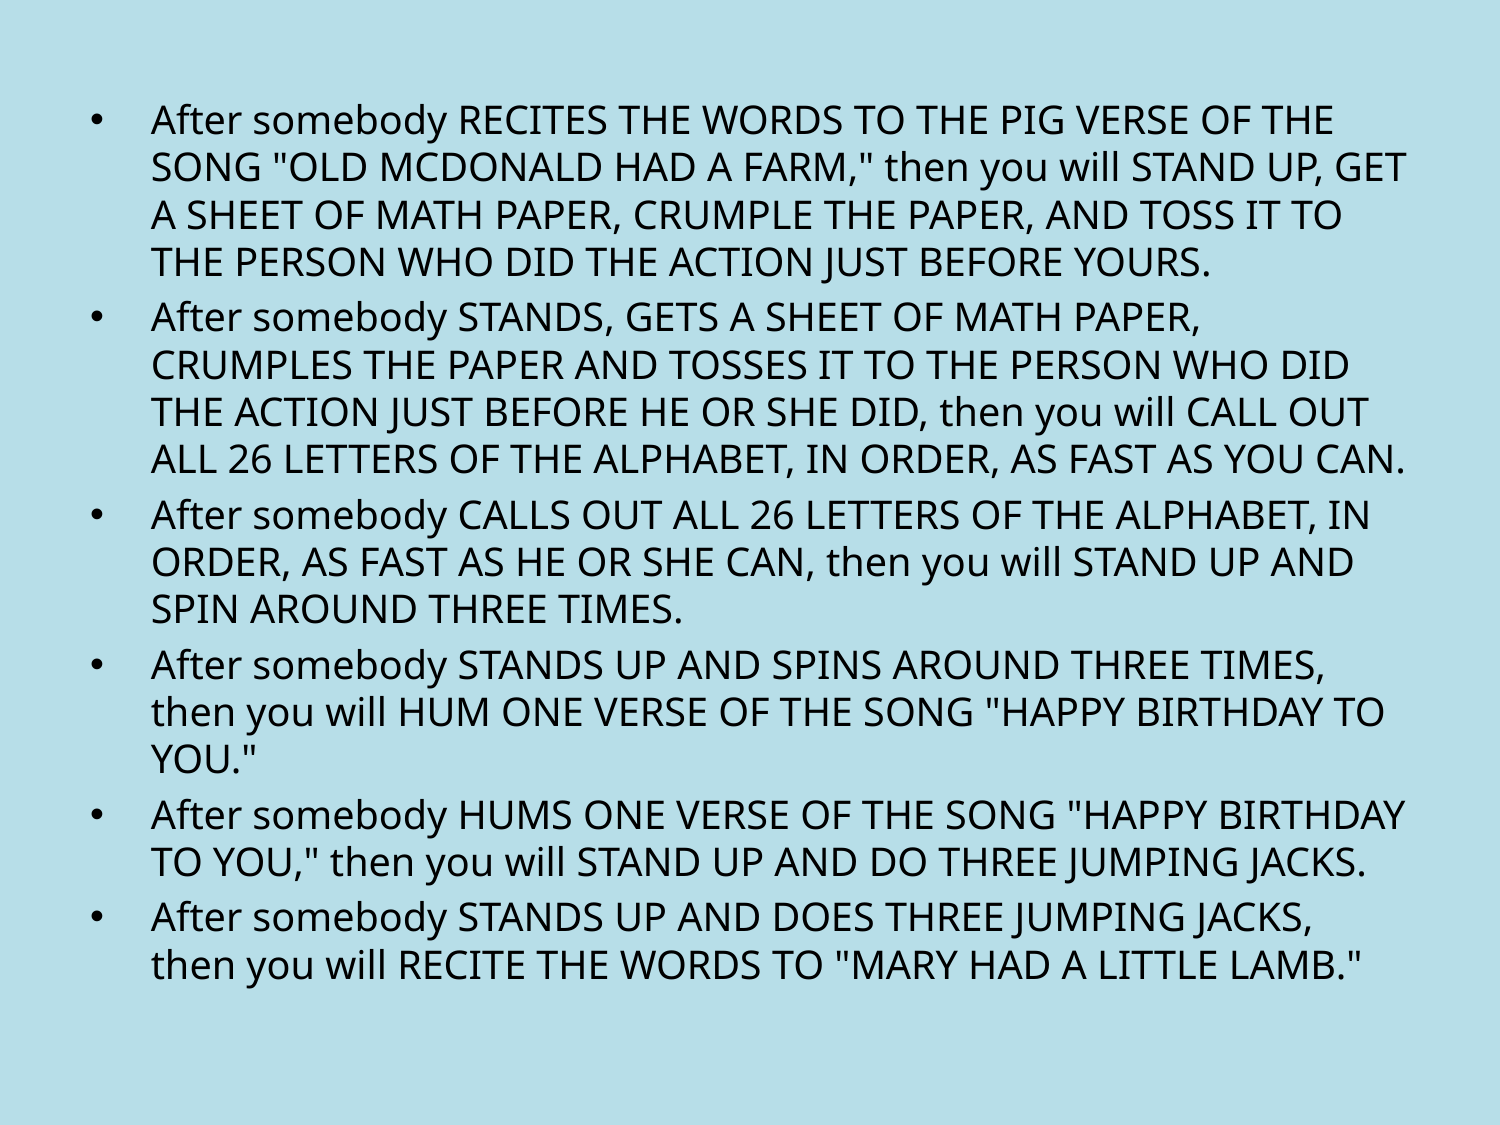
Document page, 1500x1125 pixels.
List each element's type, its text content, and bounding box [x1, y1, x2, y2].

list After somebody RECITES THE WORDS TO THE PIG VERSE OF THE SONG "OLD MCDONALD HAD A FARM," then you will STAND UP, GET A SHEET OF MATH PAPER, CRUMPLE THE PAPER, AND TOSS IT TO THE PERSON WHO DID THE ACTION JUST BEFORE YOURS. After somebody STANDS, GETS A SHEET OF MATH PAPER, CRUMPLES THE PAPER AND TOSSES IT TO THE PERSON WHO DID THE ACTION JUST BEFORE HE OR SHE DID, then you will CALL OUT ALL 26 LETTERS OF THE ALPHABET, IN ORDER, AS FAST AS YOU CAN. After somebody CALLS OUT ALL 26 LETTERS OF THE ALPHABET, IN ORDER, AS FAST AS HE OR SHE CAN, then you will STAND UP AND SPIN AROUND THREE TIMES. After somebody STANDS UP AND SPINS AROUND THREE TIMES, then you will HUM ONE VERSE OF THE SONG "HAPPY BIRTHDAY TO YOU." After somebody HUMS ONE VERSE OF THE SONG "HAPPY BIRTHDAY TO YOU," then you will STAND UP AND DO THREE JUMPING JACKS. After somebody STANDS UP AND DOES THREE JUMPING JACKS, then you will RECITE THE WORDS TO "MARY HAD A LITTLE LAMB." [75, 87, 1425, 1100]
